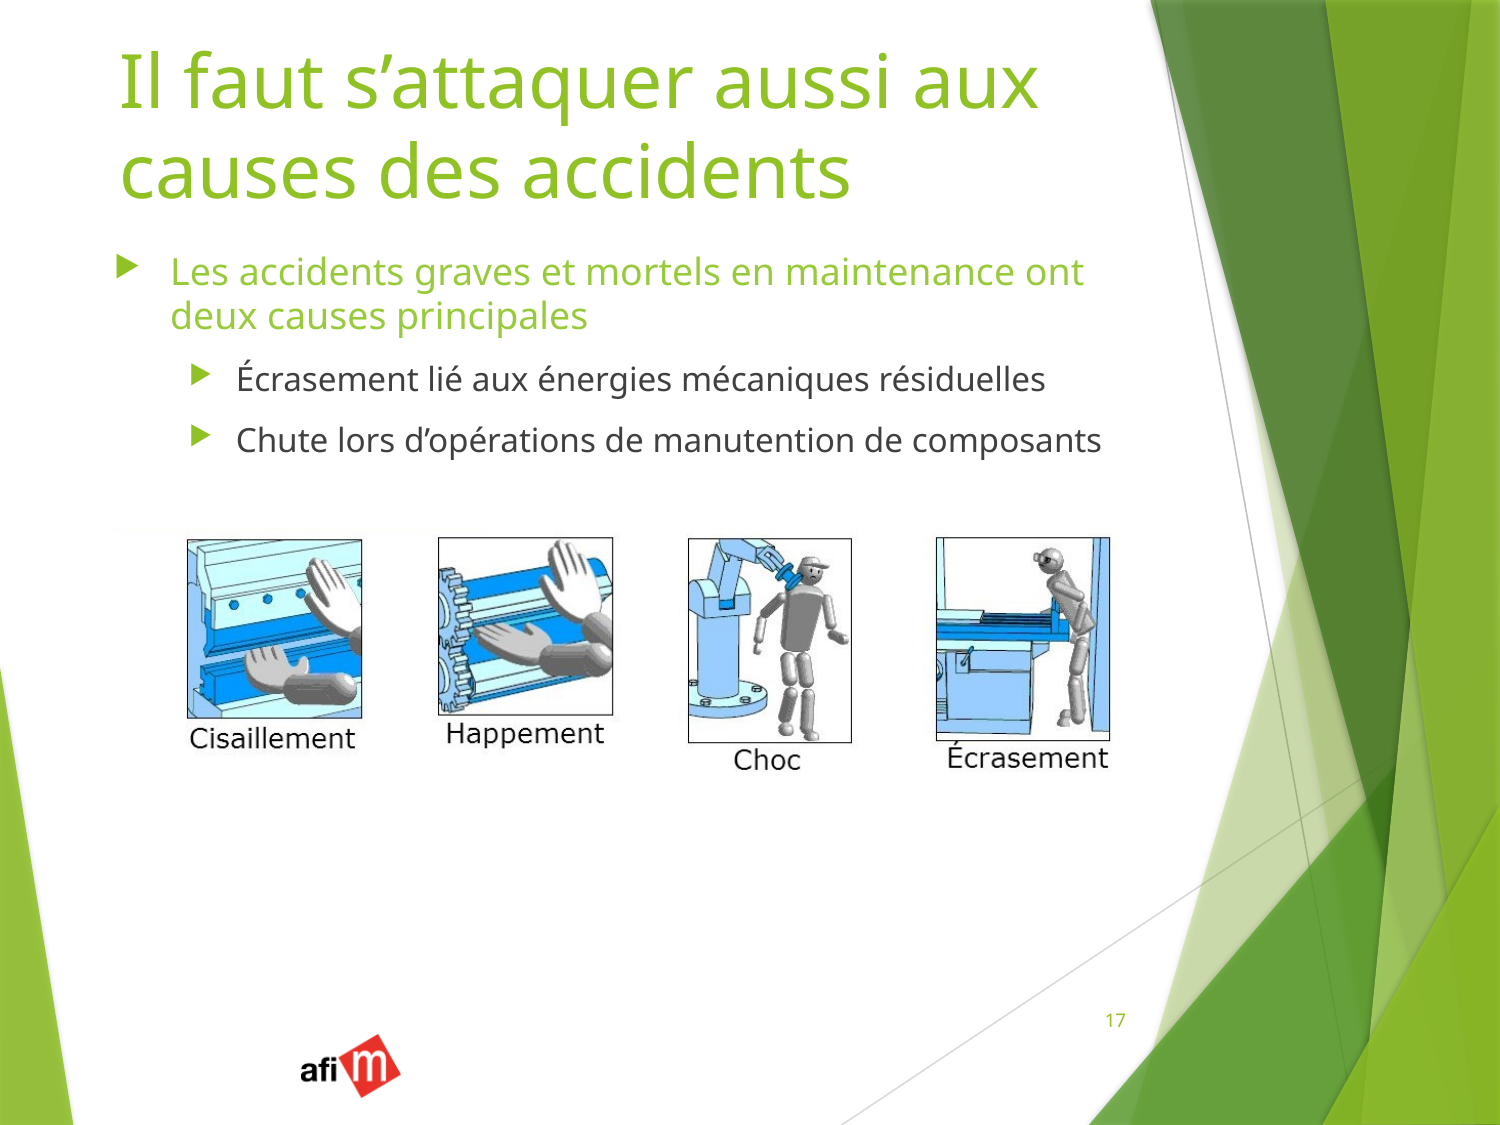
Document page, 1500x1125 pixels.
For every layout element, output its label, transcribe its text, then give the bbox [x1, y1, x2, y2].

slide_number 17 [1057, 991, 1142, 1051]
list Les accidents graves et mortels en maintenance ont deux causes principales Écrasement lié aux énergies mécaniques résiduelles Chute lors d’opérations de manutention de composants [98, 239, 1141, 877]
picture [104, 526, 1188, 775]
title Il faut s’attaquer aussi aux causes des accidents [104, 25, 1146, 243]
picture [301, 1034, 401, 1098]
